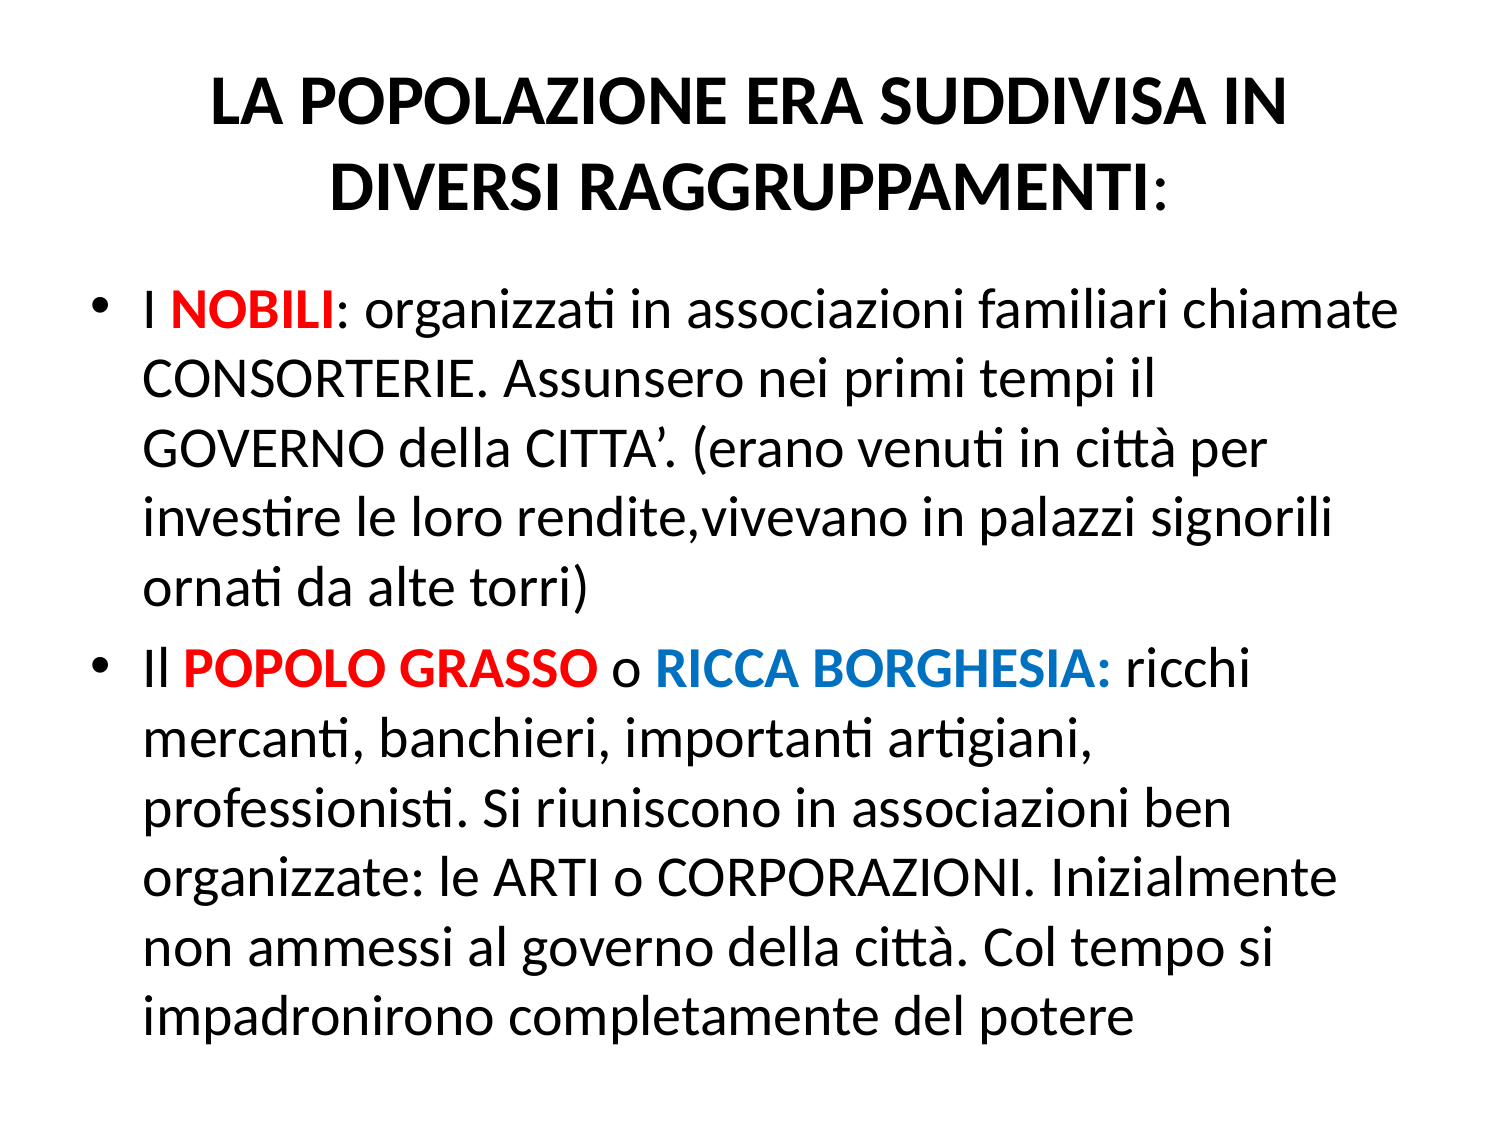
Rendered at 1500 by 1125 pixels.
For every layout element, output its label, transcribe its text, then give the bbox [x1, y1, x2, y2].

title LA POPOLAZIONE ERA SUDDIVISA IN DIVERSI RAGGRUPPAMENTI: [75, 45, 1425, 233]
list I NOBILI: organizzati in associazioni familiari chiamate CONSORTERIE. Assunsero nei primi tempi il GOVERNO della CITTA’. (erano venuti in città per investire le loro rendite,vivevano in palazzi signorili ornati da alte torri) Il POPOLO GRASSO o RICCA BORGHESIA: ricchi mercanti, banchieri, importanti artigiani, professionisti. Si riuniscono in associazioni ben organizzate: le ARTI o CORPORAZIONI. Inizialmente non ammessi al governo della città. Col tempo si impadronirono completamente del potere [75, 262, 1425, 1059]
